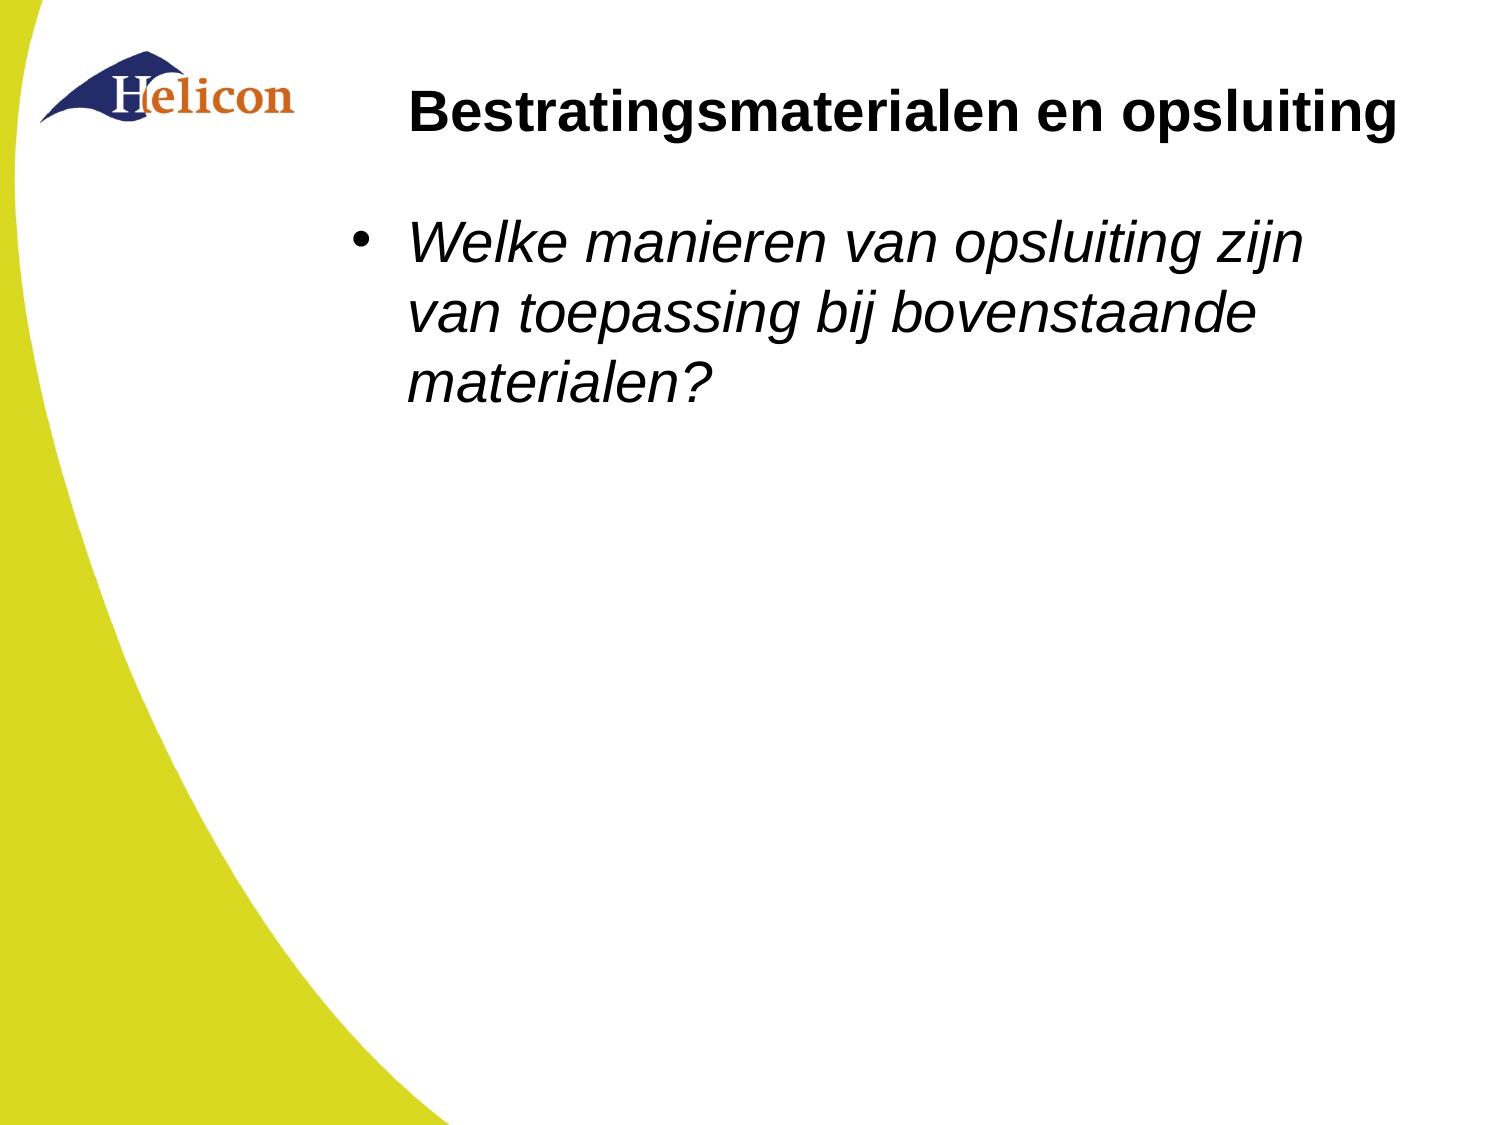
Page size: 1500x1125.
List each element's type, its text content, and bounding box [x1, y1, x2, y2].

picture [0, 0, 1500, 1125]
list Welke manieren van opsluiting zijn van toepassing bij bovenstaande materialen? [336, 196, 1425, 1005]
title Bestratingsmaterialen en opsluiting [324, 54, 1415, 161]
